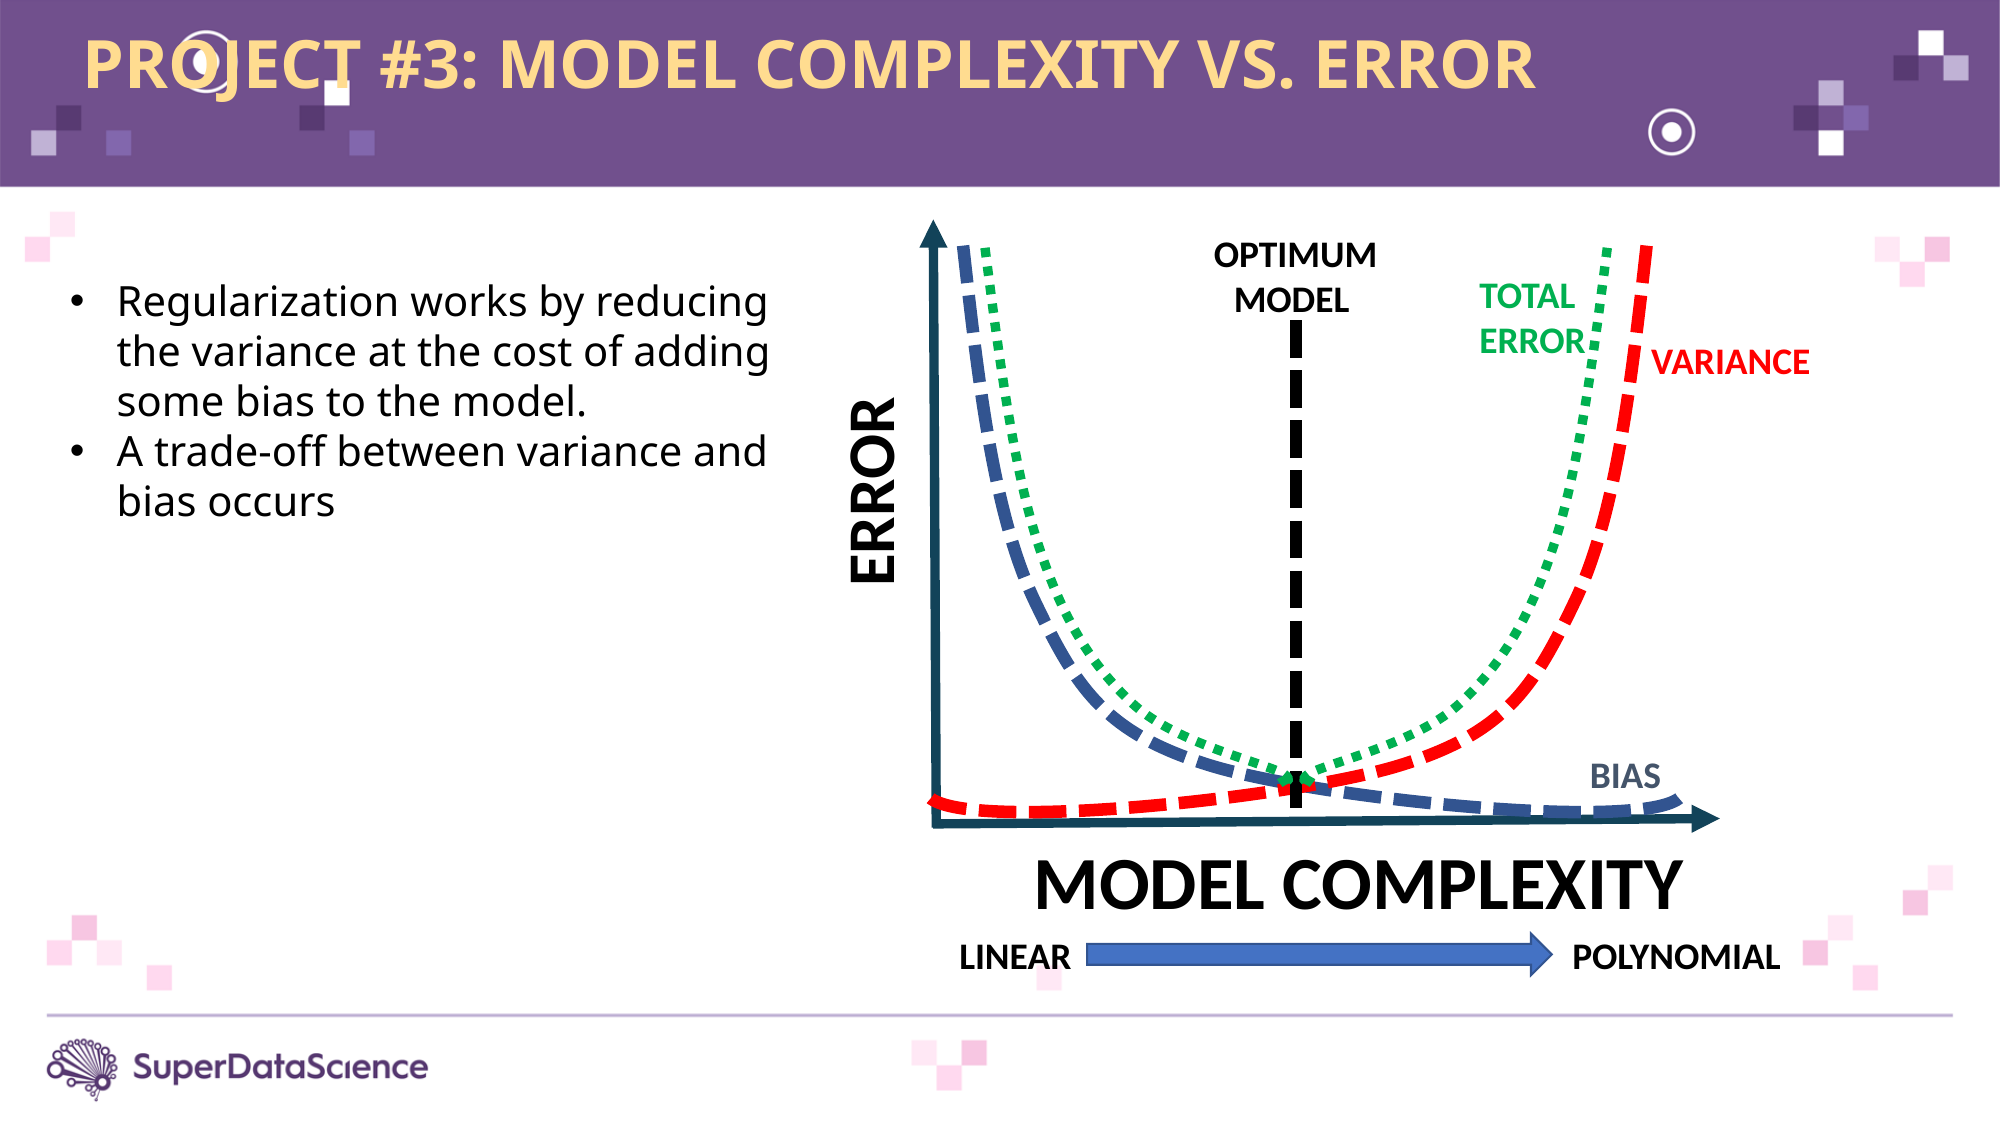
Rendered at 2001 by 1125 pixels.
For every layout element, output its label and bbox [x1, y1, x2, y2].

picture [0, 0, 2000, 1125]
text_box [933, 219, 937, 828]
text_box [937, 818, 1720, 824]
